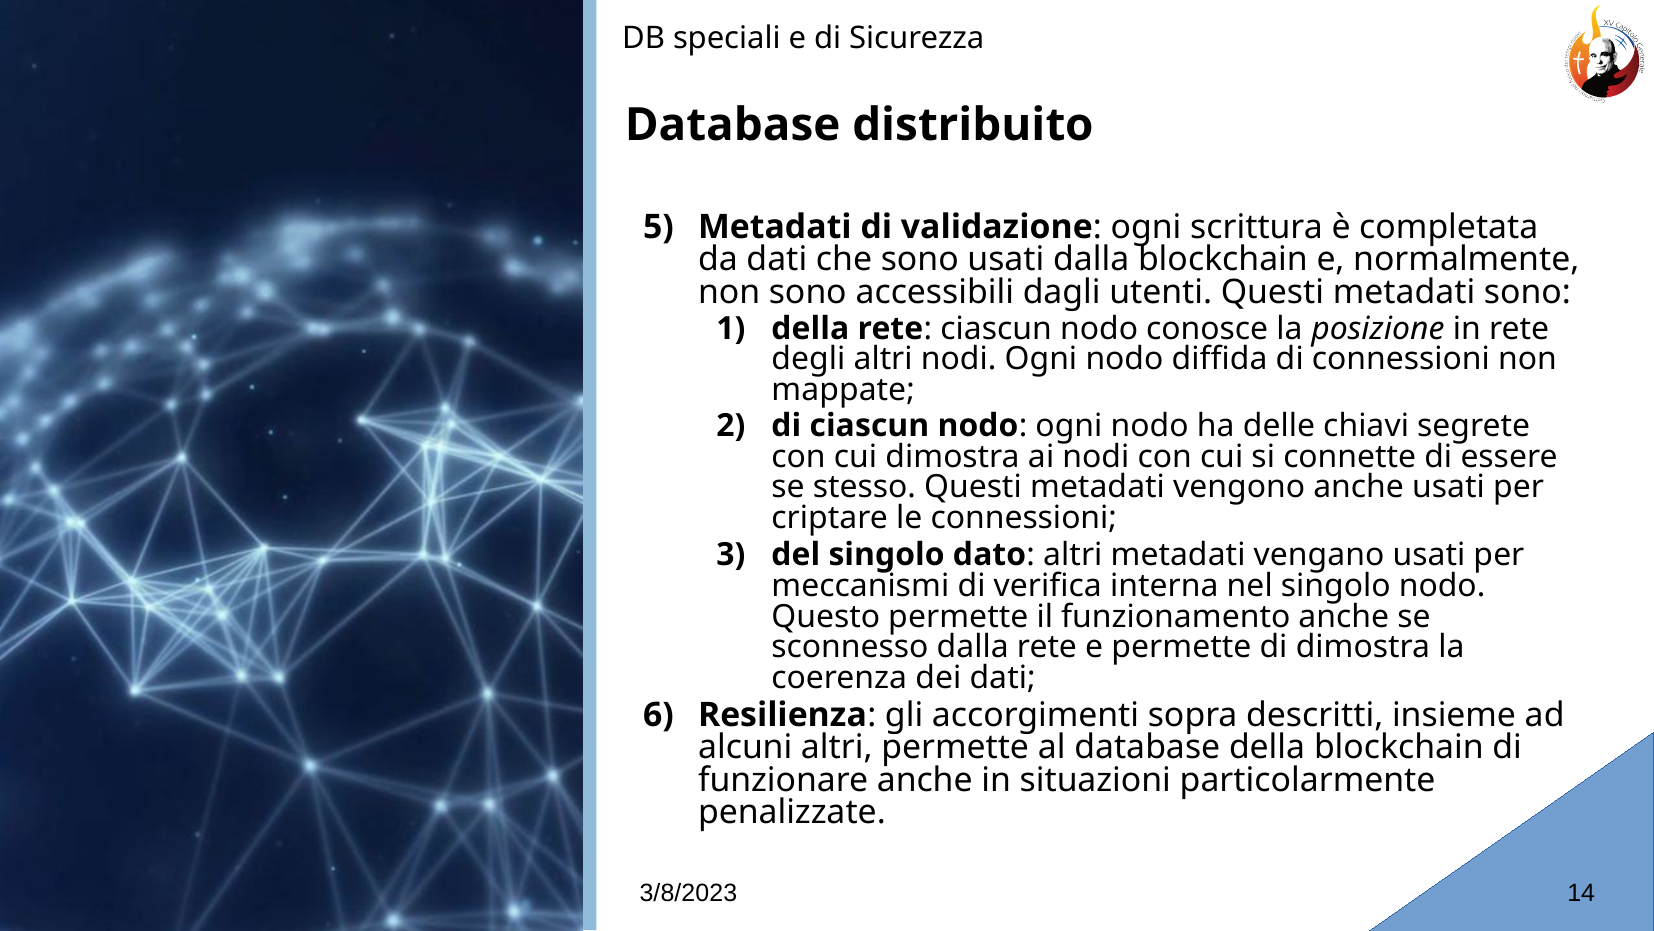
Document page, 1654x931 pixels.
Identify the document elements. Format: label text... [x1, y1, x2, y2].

title Database distribuito [624, 94, 1621, 208]
list Metadati di validazione: ogni scrittura è completata da dati che sono usati dalla blockchain e, normalmente, non sono accessibili dagli utenti. Questi metadati sono: della rete: ciascun nodo conosce la posizione in rete degli altri nodi. Ogni nodo diffida di connessioni non mappate; di ciascun nodo: ogni nodo ha delle chiavi segrete con cui dimostra ai nodi con cui si connette di essere se stesso. Questi metadati vengono anche usati per criptare le connessioni; del singolo dato: altri metadati vengano usati per meccanismi di verifica interna nel singolo nodo. Questo permette il funzionamento anche se sconnesso dalla rete e permette di dimostra la coerenza dei dati; Resilienza: gli accorgimenti sopra descritti, insieme ad alcuni altri, permette al database della blockchain di funzionare anche in situazioni particolarmente penalizzate. [624, 212, 1583, 851]
picture [1563, 4, 1646, 103]
picture [0, 0, 583, 931]
text_box DB speciali e di Sicurezza [607, 9, 1340, 63]
